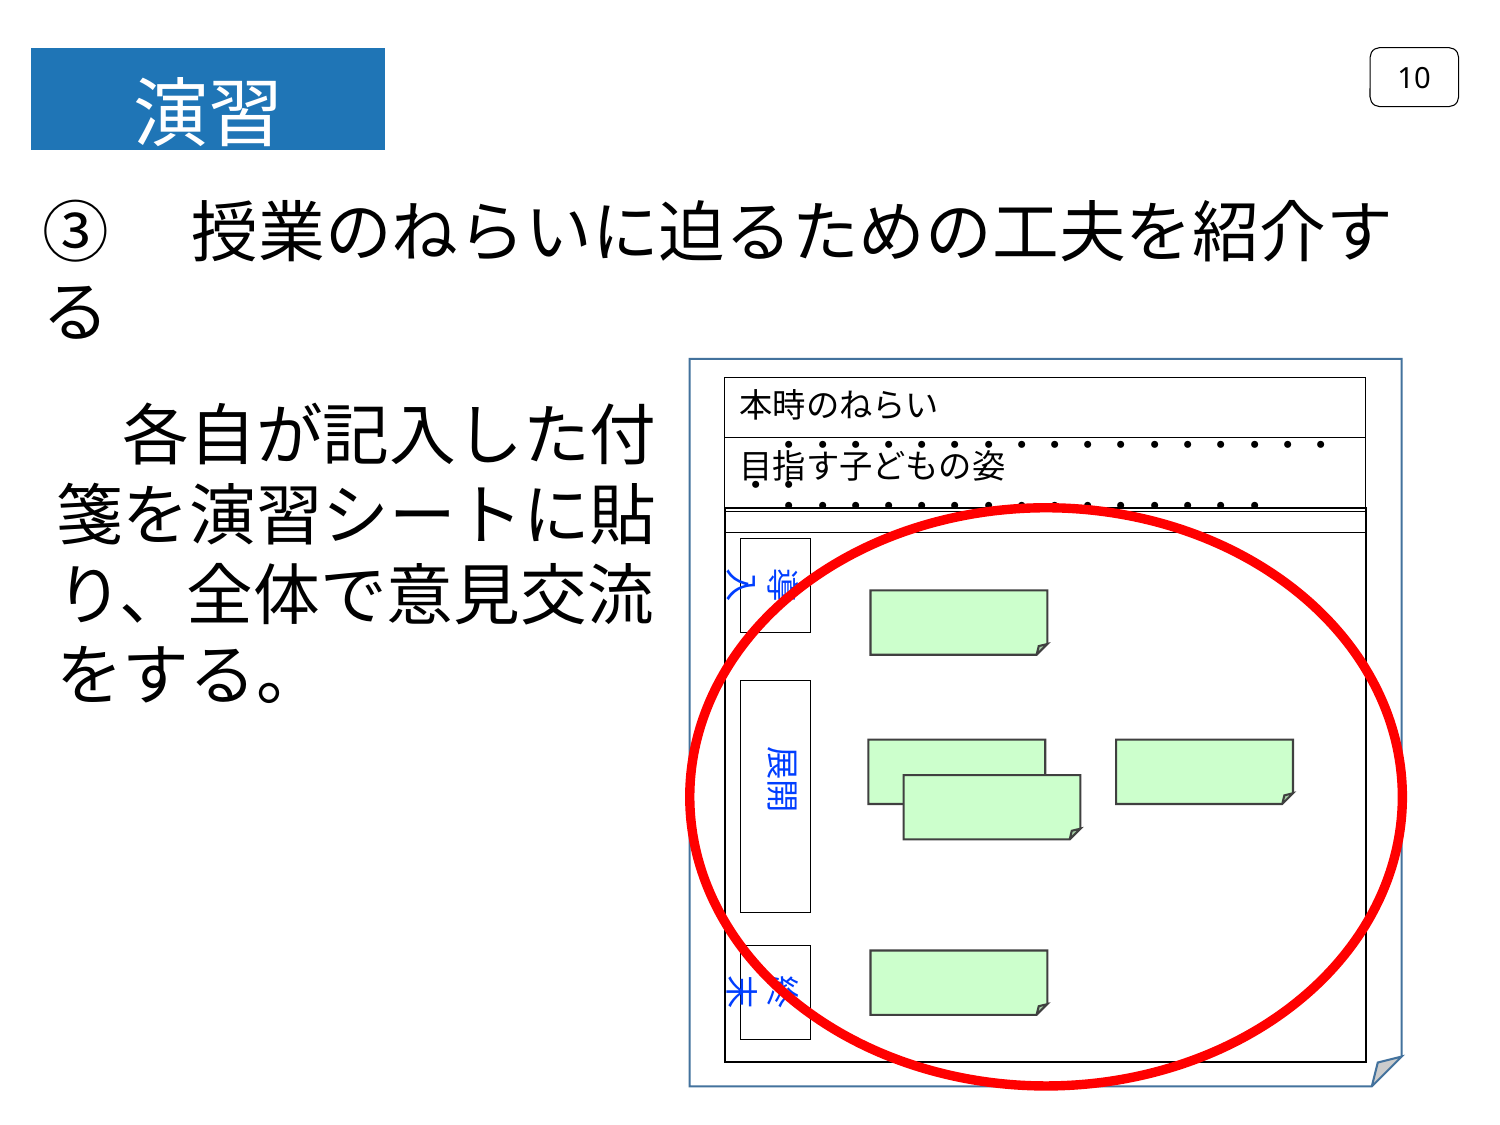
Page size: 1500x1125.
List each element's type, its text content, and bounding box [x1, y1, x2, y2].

text_box ③ 授業のねらいに迫るための工夫を紹介する [27, 182, 1472, 437]
text_box 各自が記入した付 箋を演習シートに貼り、全体で意見交流をする。 [41, 385, 688, 720]
text_box 10 [1368, 46, 1460, 108]
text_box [689, 358, 1403, 1087]
text_box 演習 [31, 48, 385, 150]
